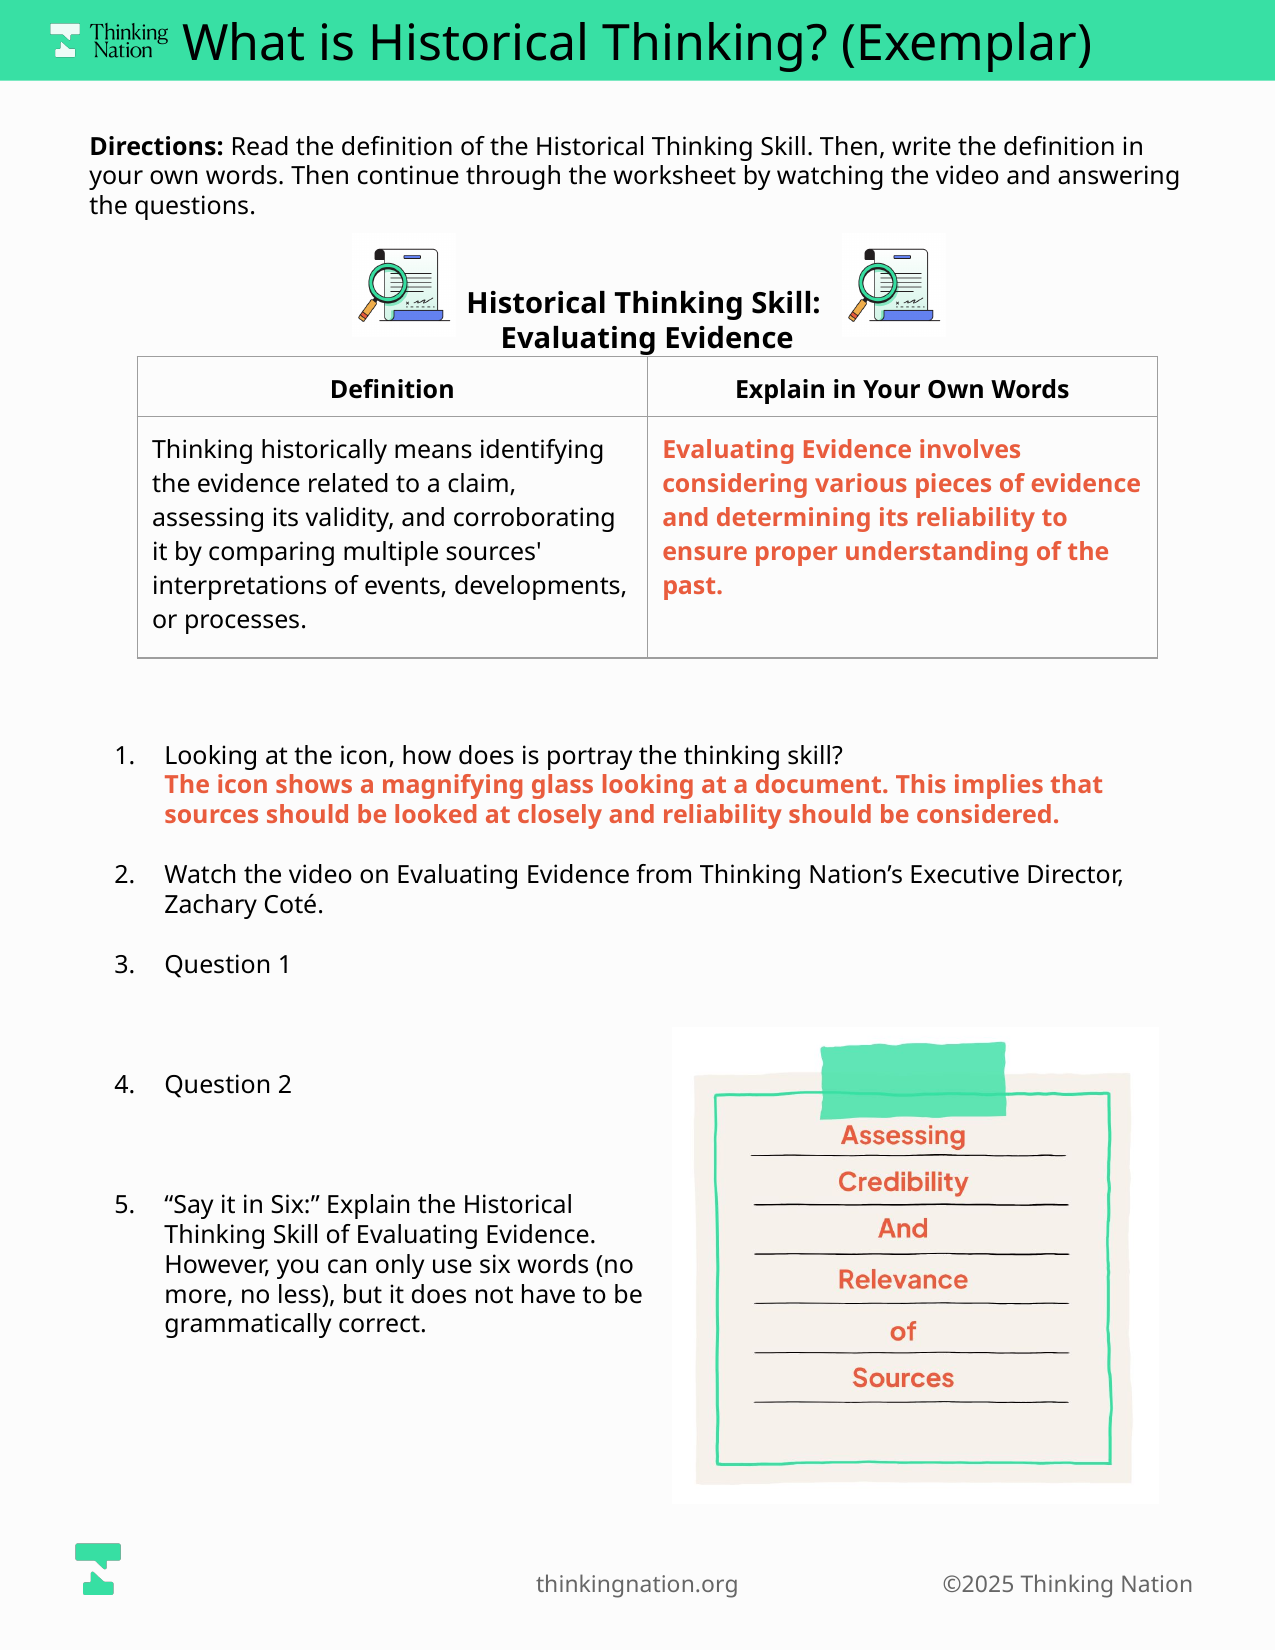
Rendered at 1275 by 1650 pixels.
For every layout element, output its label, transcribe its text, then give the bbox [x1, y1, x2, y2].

picture [842, 232, 947, 337]
picture [671, 1027, 1160, 1504]
picture [351, 232, 456, 337]
text_box What is Historical Thinking? (Exemplar) [0, 0, 1275, 81]
picture [36, 12, 172, 69]
table_header Explain in Your Own Words [648, 357, 1157, 416]
text_box Directions: Read the definition of the Historical Thinking Skill. Then, write the definition in your own words. Then continue through the worksheet by watching the video and answering the questions. Historical Thinking Skill: Evaluating Evidence Looking at the icon, how does is portray the thinking skill? The icon shows a magnifying glass looking at a document. This implies that sources should be looked at closely and reliability should be considered. Watch the video on Evaluating Evidence from Thinking Nation’s Executive Director, Zachary Coté. Question 1 Question 2 “Say it in Six:” Explain the Historical Thinking Skill of Evaluating Evidence. However, you can only use six words (no more, no less), but it does not have to be grammatically correct. [74, 114, 1221, 1418]
text_box [456, 1534, 1275, 1613]
picture [62, 1533, 134, 1605]
table_header Definition [138, 357, 647, 416]
table_cell Thinking historically means identifying the evidence related to a claim, assessing its validity, and corroborating it by comparing multiple sources' interpretations of events, developments, or processes. [138, 417, 647, 657]
table_cell Evaluating Evidence involves considering various pieces of evidence and determining its reliability to ensure proper understanding of the past. [648, 417, 1157, 657]
